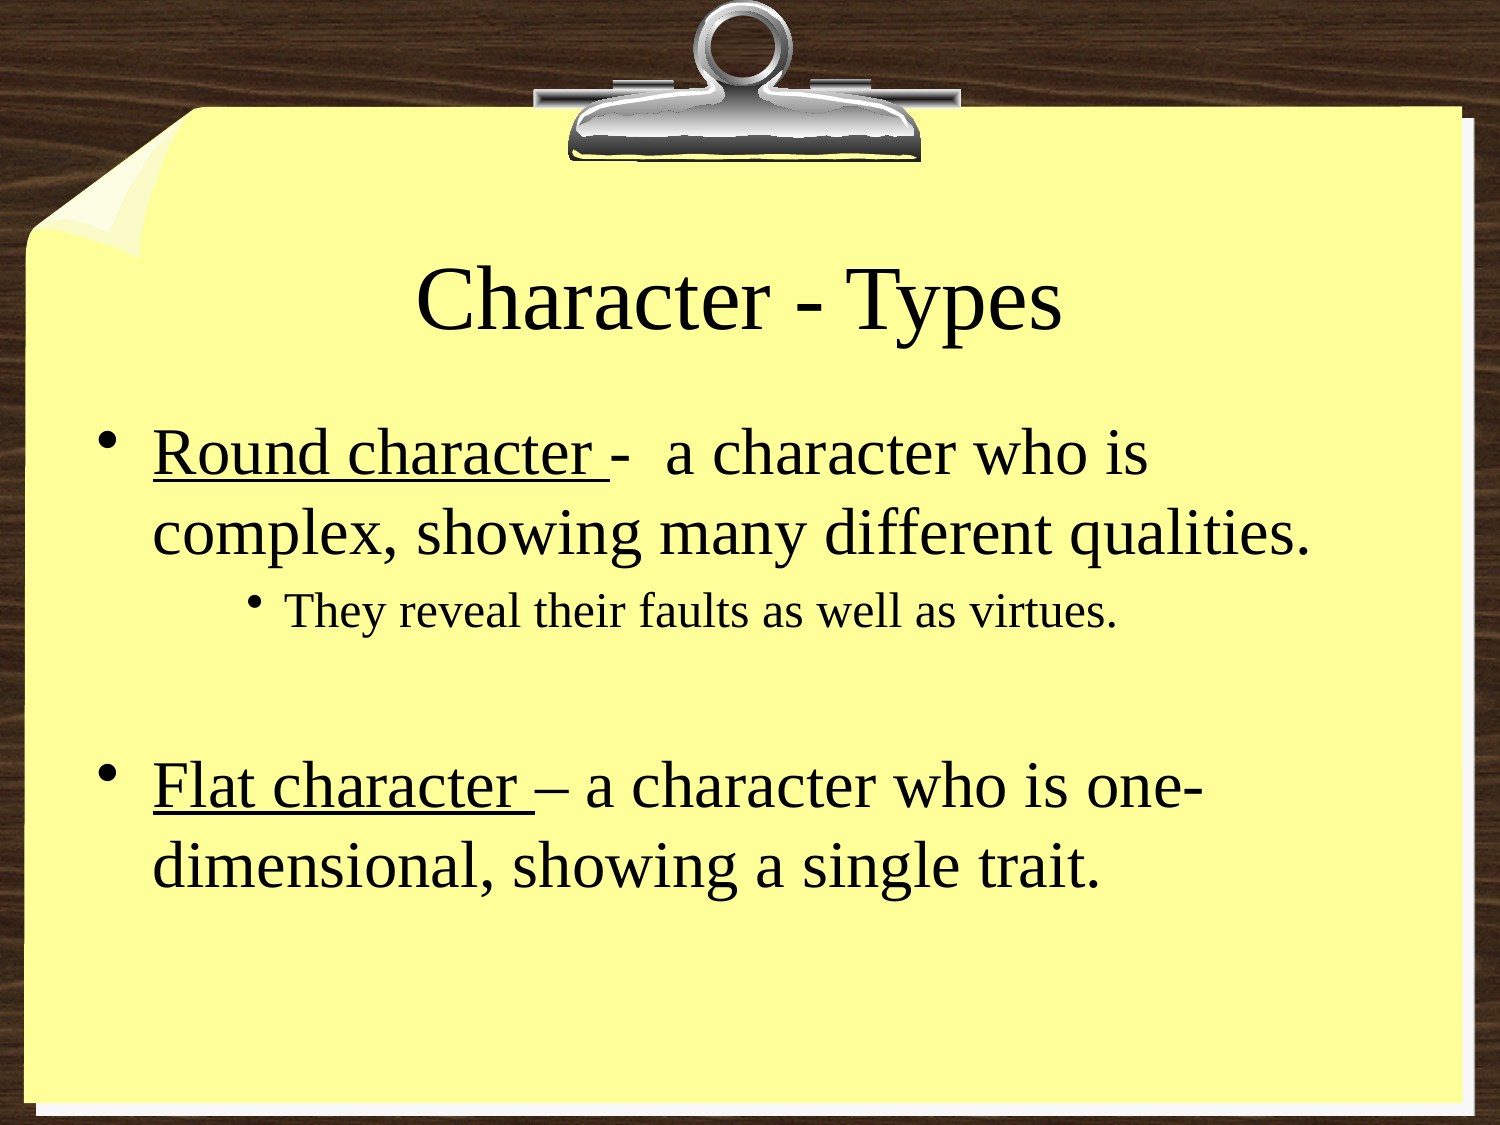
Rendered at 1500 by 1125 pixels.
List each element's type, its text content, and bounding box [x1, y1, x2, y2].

list Round character - a character who is complex, showing many different qualities. They reveal their faults as well as virtues. Flat character – a character who is one-dimensional, showing a single trait. [80, 400, 1405, 976]
title Character - Types [77, 199, 1403, 388]
picture [710, 15, 775, 78]
picture [0, 0, 1500, 1125]
